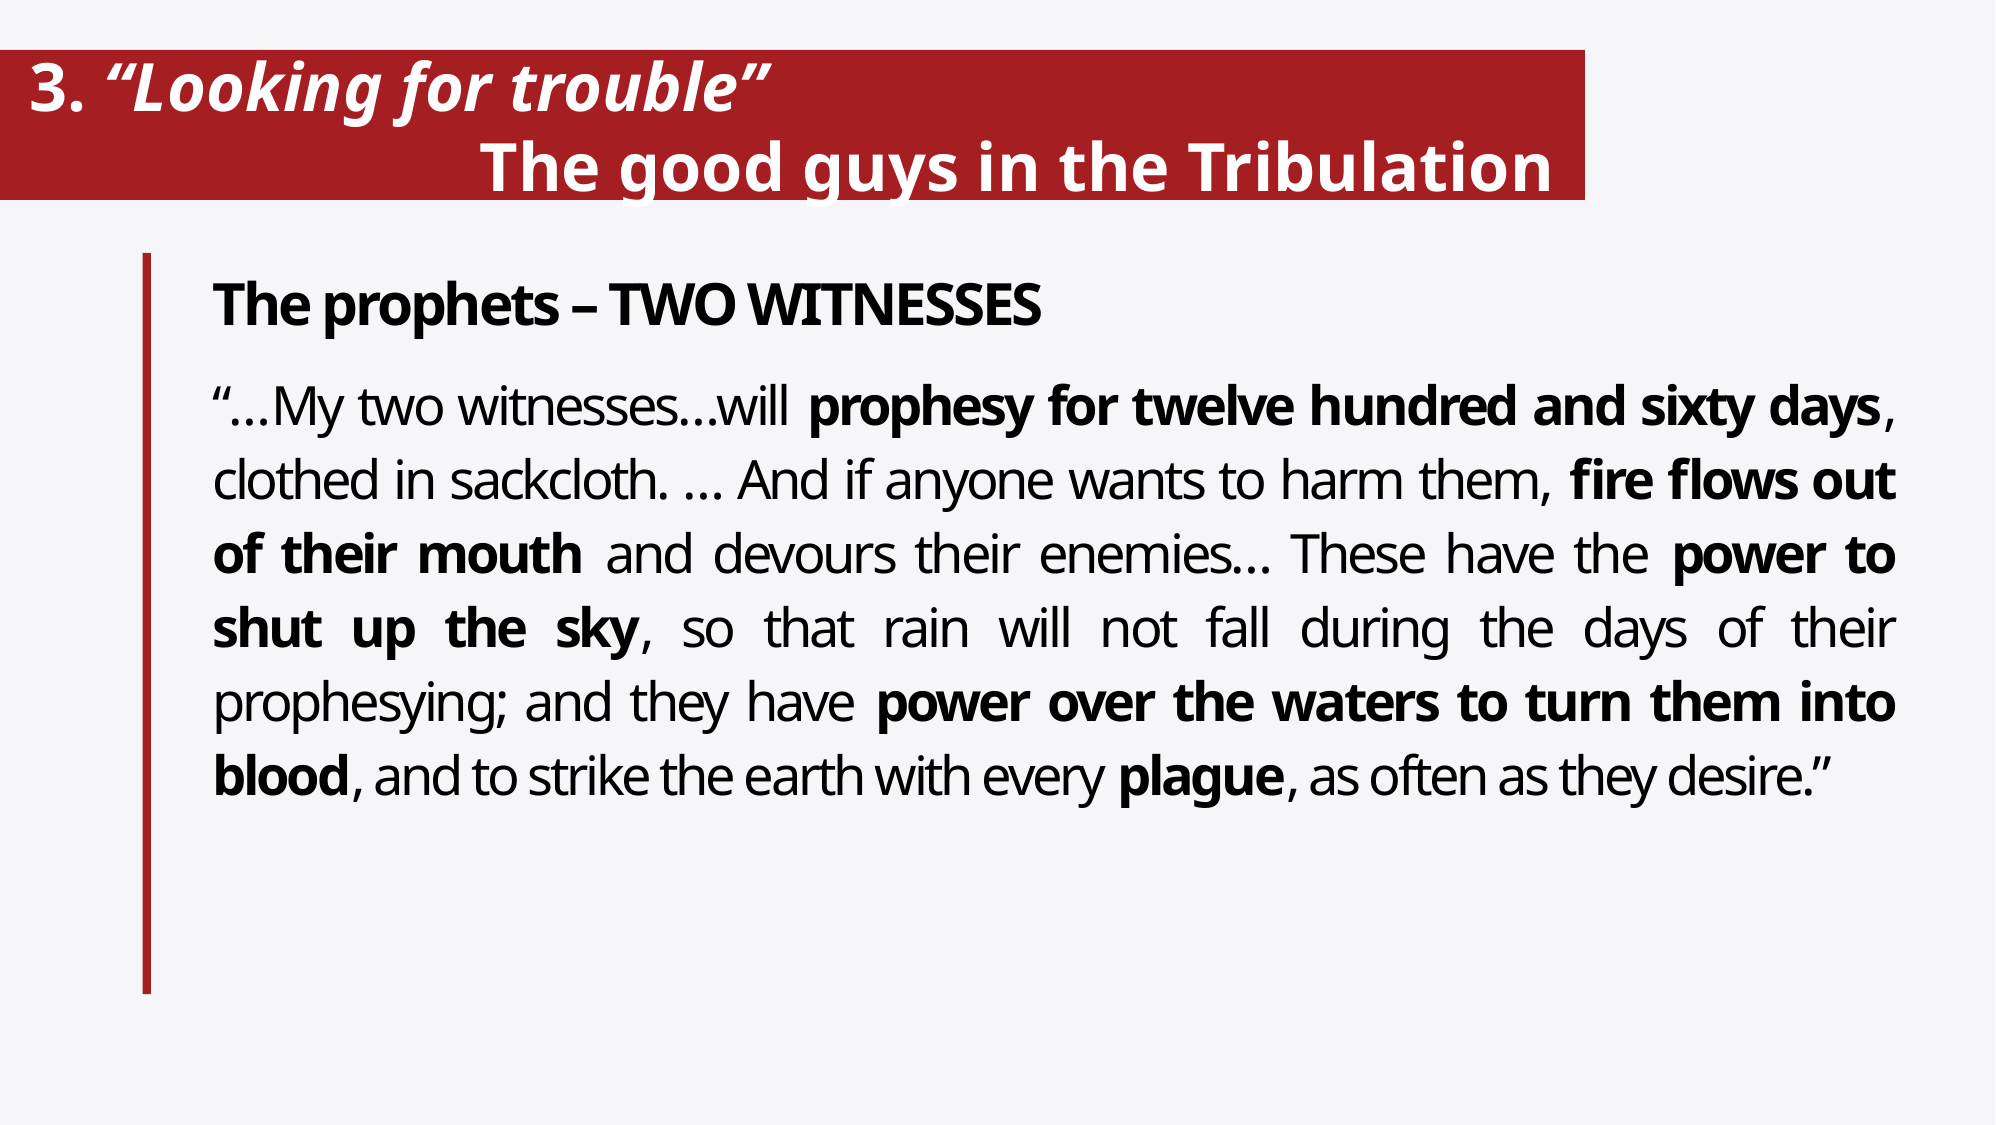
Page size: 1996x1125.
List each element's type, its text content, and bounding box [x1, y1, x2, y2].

subtitle The prophets – TWO WITNESSES “…My two witnesses…will prophesy for twelve hundred and sixty days, clothed in sackcloth. … And if anyone wants to harm them, fire flows out of their mouth and devours their enemies… These have the power to shut up the sky, so that rain will not fall during the days of their prophesying; and they have power over the waters to turn them into blood, and to strike the earth with every plague, as often as they desire.” [197, 249, 1910, 1000]
title 3. “Looking for trouble” The good guys in the Tribulation [14, 62, 1810, 188]
